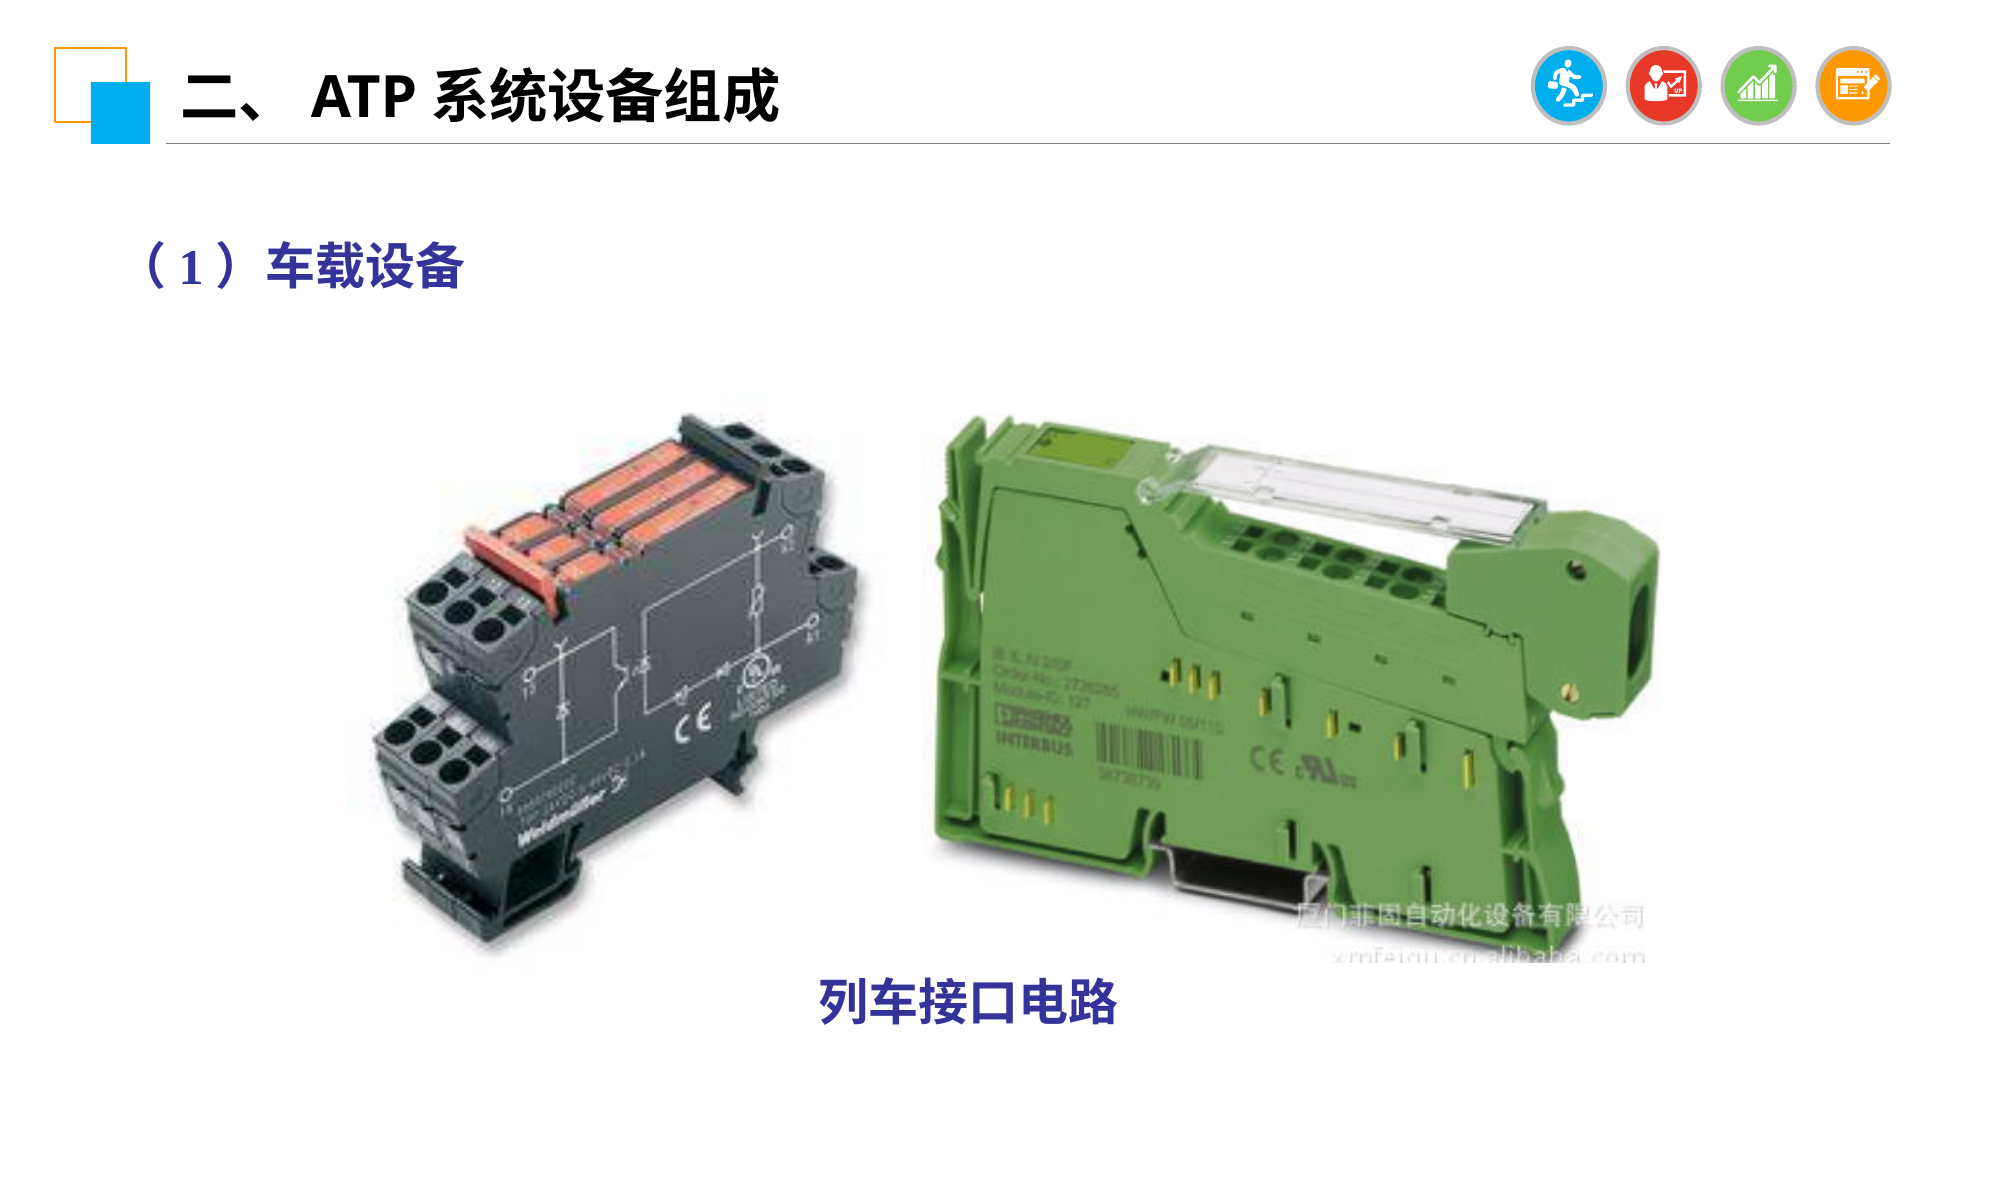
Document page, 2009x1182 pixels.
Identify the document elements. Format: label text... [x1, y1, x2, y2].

text_box （1）车载设备 [101, 227, 1462, 303]
text_box 二、ATP系统设备组成 [165, 51, 796, 137]
picture [347, 391, 887, 975]
text_box 列车接口电路 [722, 962, 1215, 1038]
picture [921, 414, 1673, 964]
